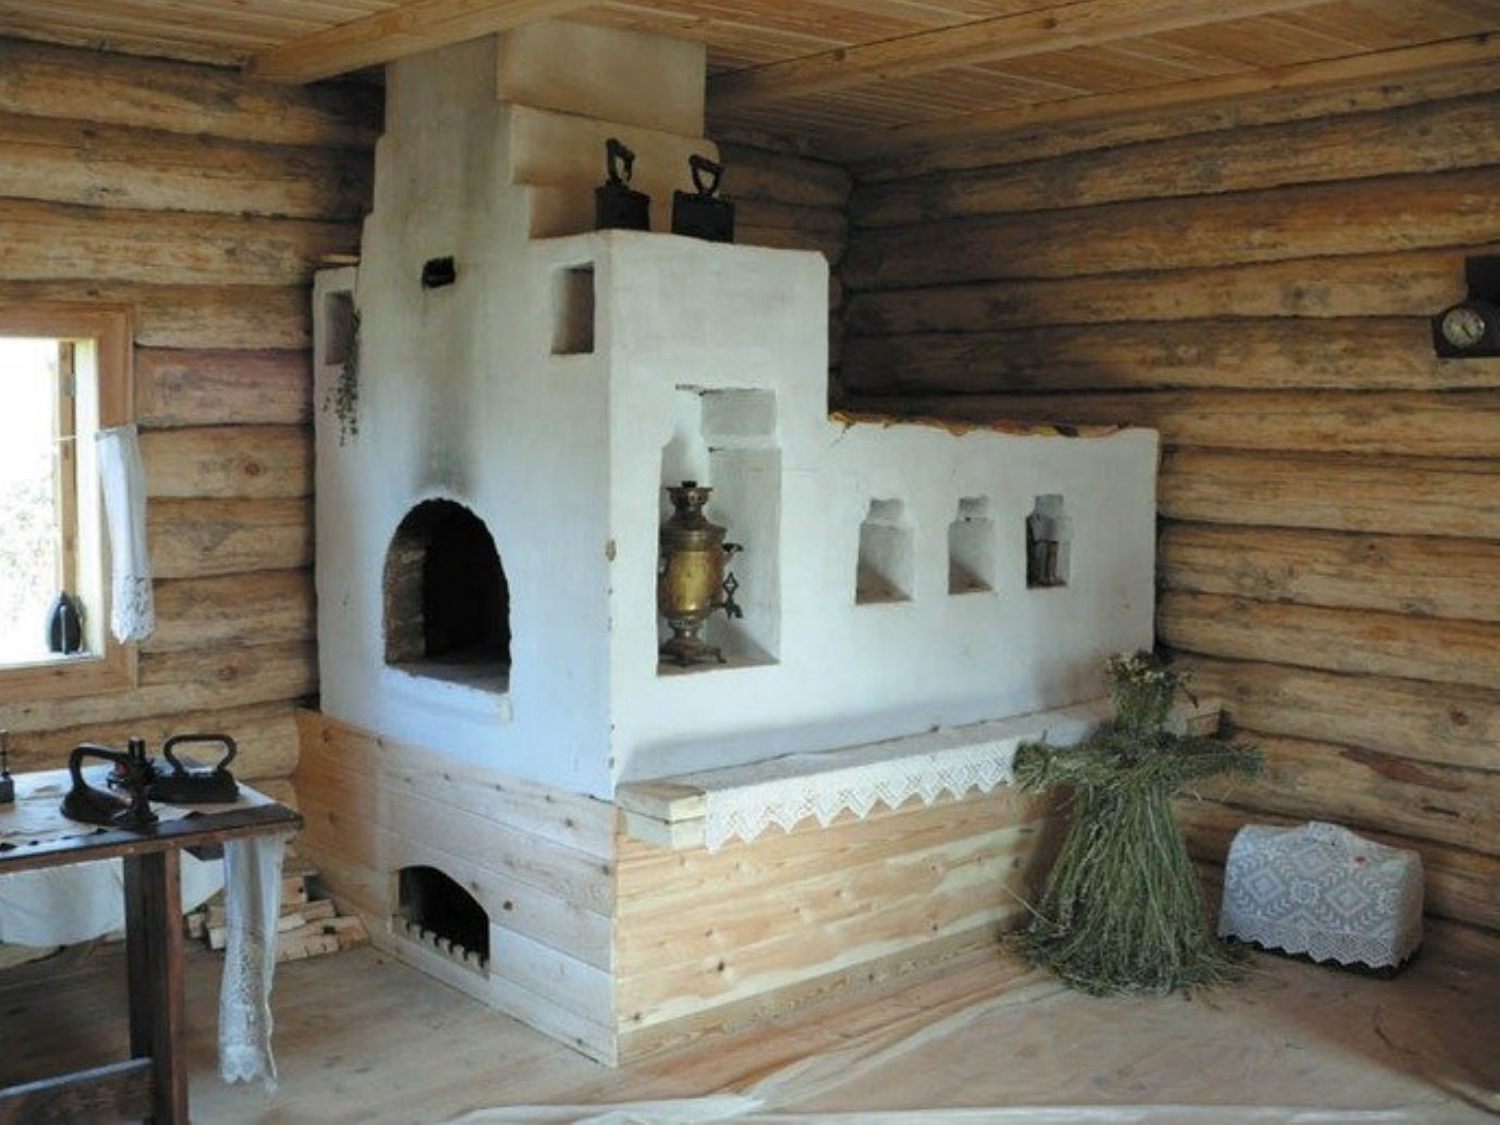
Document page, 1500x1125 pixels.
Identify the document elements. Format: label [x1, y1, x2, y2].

list [0, 0, 1500, 1125]
